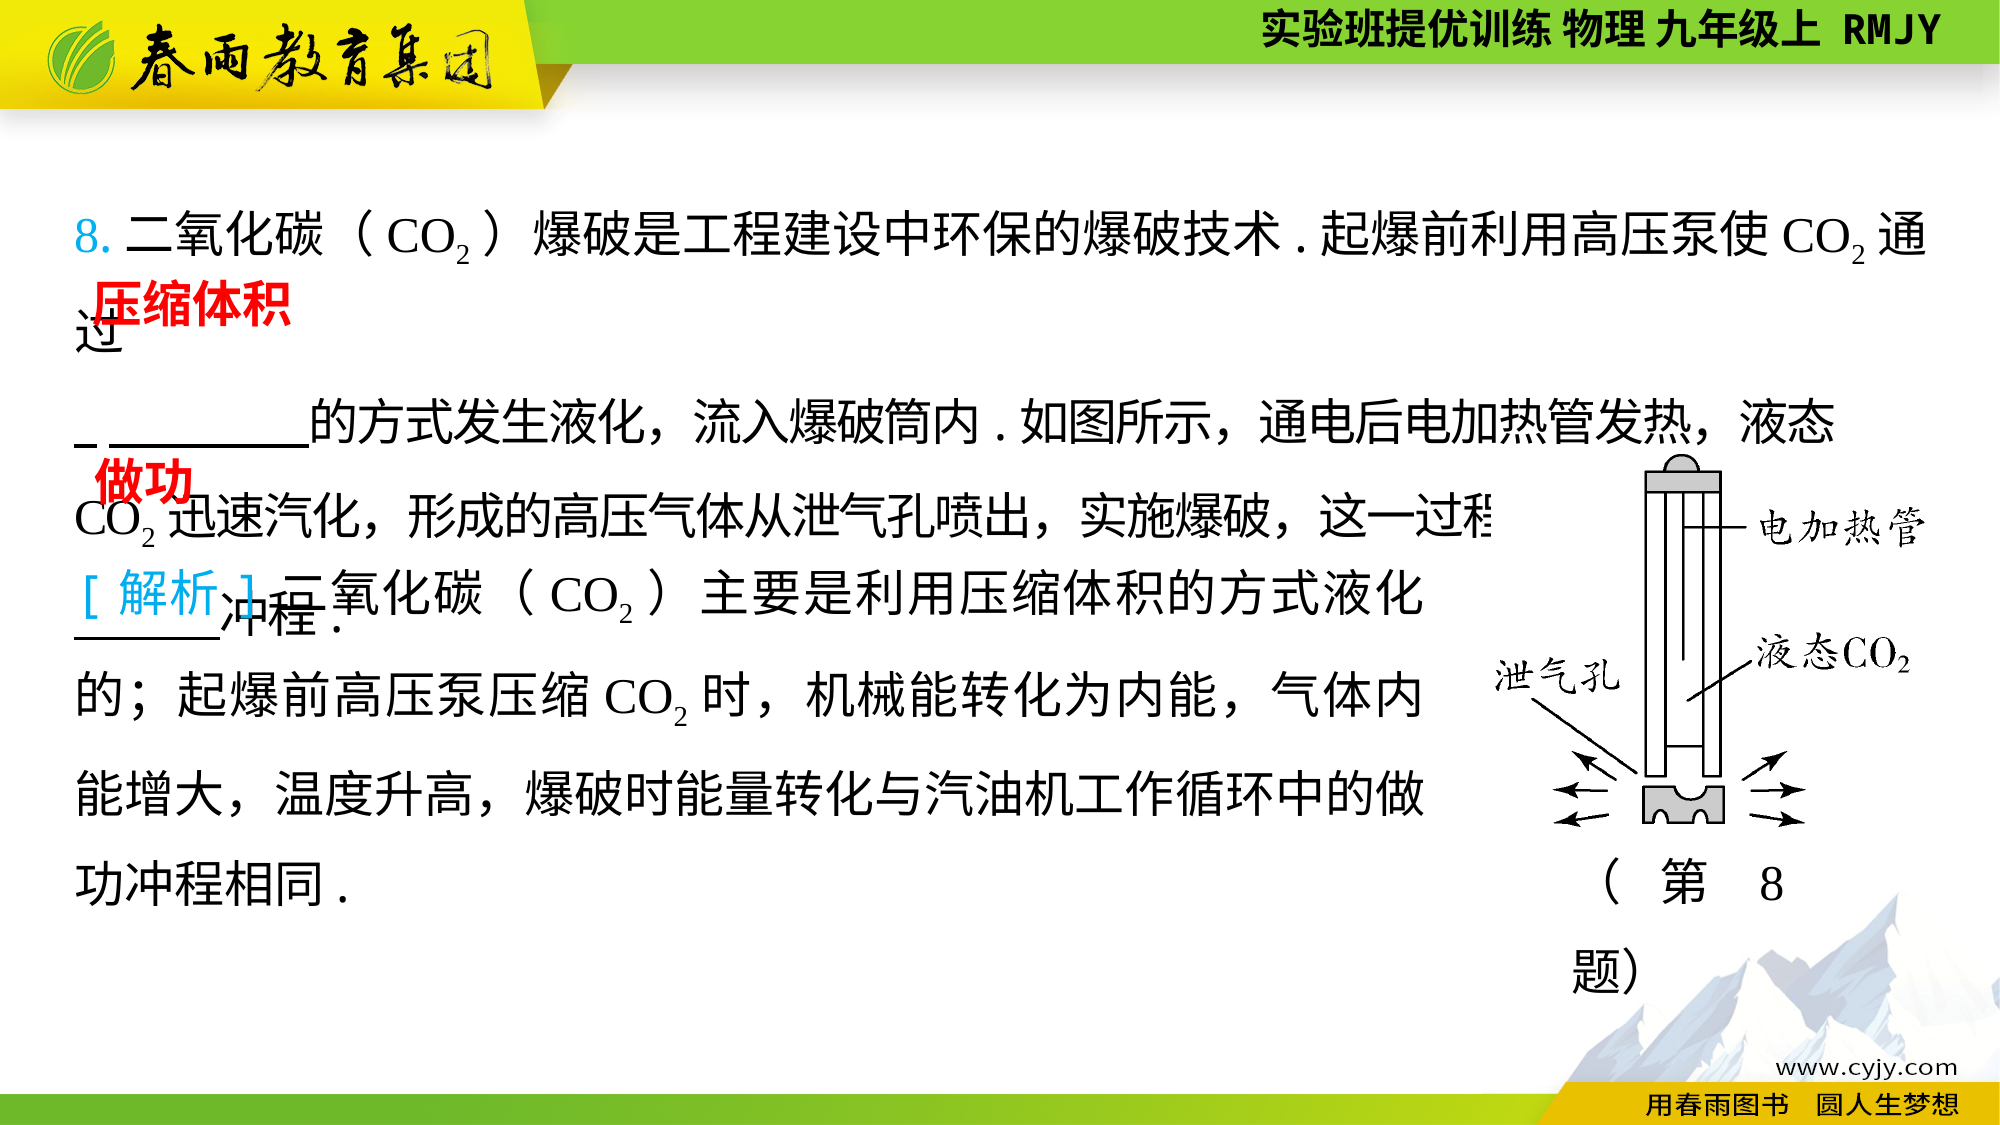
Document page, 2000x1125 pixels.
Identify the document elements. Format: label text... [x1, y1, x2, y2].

text_box [解析]二氧化碳（CO2）主要是利用压缩体积的方式液化的；起爆前高压泵压缩CO2时，机械能转化为内能，气体内能增大，温度升高，爆破时能量转化与汽油机工作循环中的做功冲程相同. [59, 519, 1440, 920]
list 8.二氧化碳（CO2）爆破是工程建设中环保的爆破技术.起爆前利用高压泵使CO2通过 的方式发生液化，流入爆破筒内.如图所示，通电后电加热管发热，液态CO2迅速汽化，形成的高压气体从泄气孔喷出，实施爆破，这一过程相当于内燃机的 冲程. [59, 160, 1944, 540]
text_box 做功 [79, 443, 210, 518]
picture [0, 0, 2000, 1125]
text_box 压缩体积 [77, 264, 308, 340]
text_box （第8题） [1556, 836, 1812, 919]
